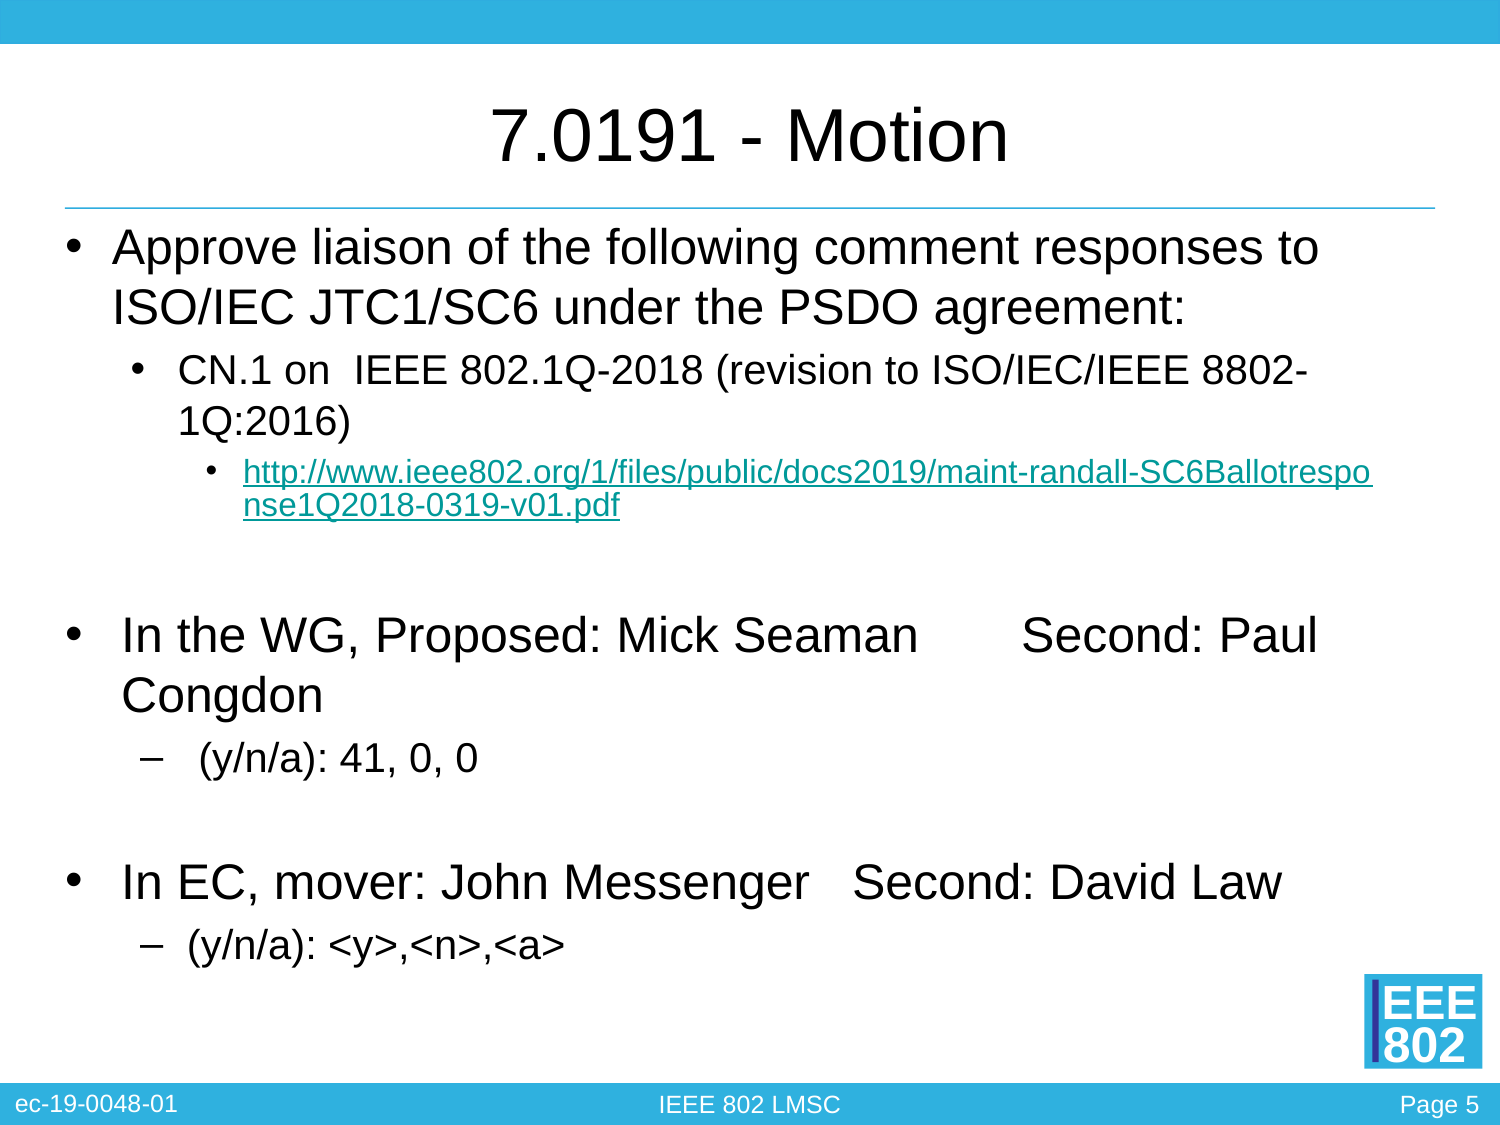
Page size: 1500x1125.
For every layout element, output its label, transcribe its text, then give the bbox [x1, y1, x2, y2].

list Approve liaison of the following comment responses to ISO/IEC JTC1/SC6 under the PSDO agreement: CN.1 on IEEE 802.1Q-2018 (revision to ISO/IEC/IEEE 8802-1Q:2016) http://www.ieee802.org/1/files/public/docs2019/maint-randall-SC6Ballotresponse1Q2018-0319-v01.pdf In the WG, Proposed: Mick Seaman Second: Paul Congdon (y/n/a): 41, 0, 0 In EC, mover: John Messenger Second: David Law (y/n/a): <y>,<n>,<a> [50, 207, 1400, 1025]
title 7.0191 - Motion [75, 66, 1425, 197]
